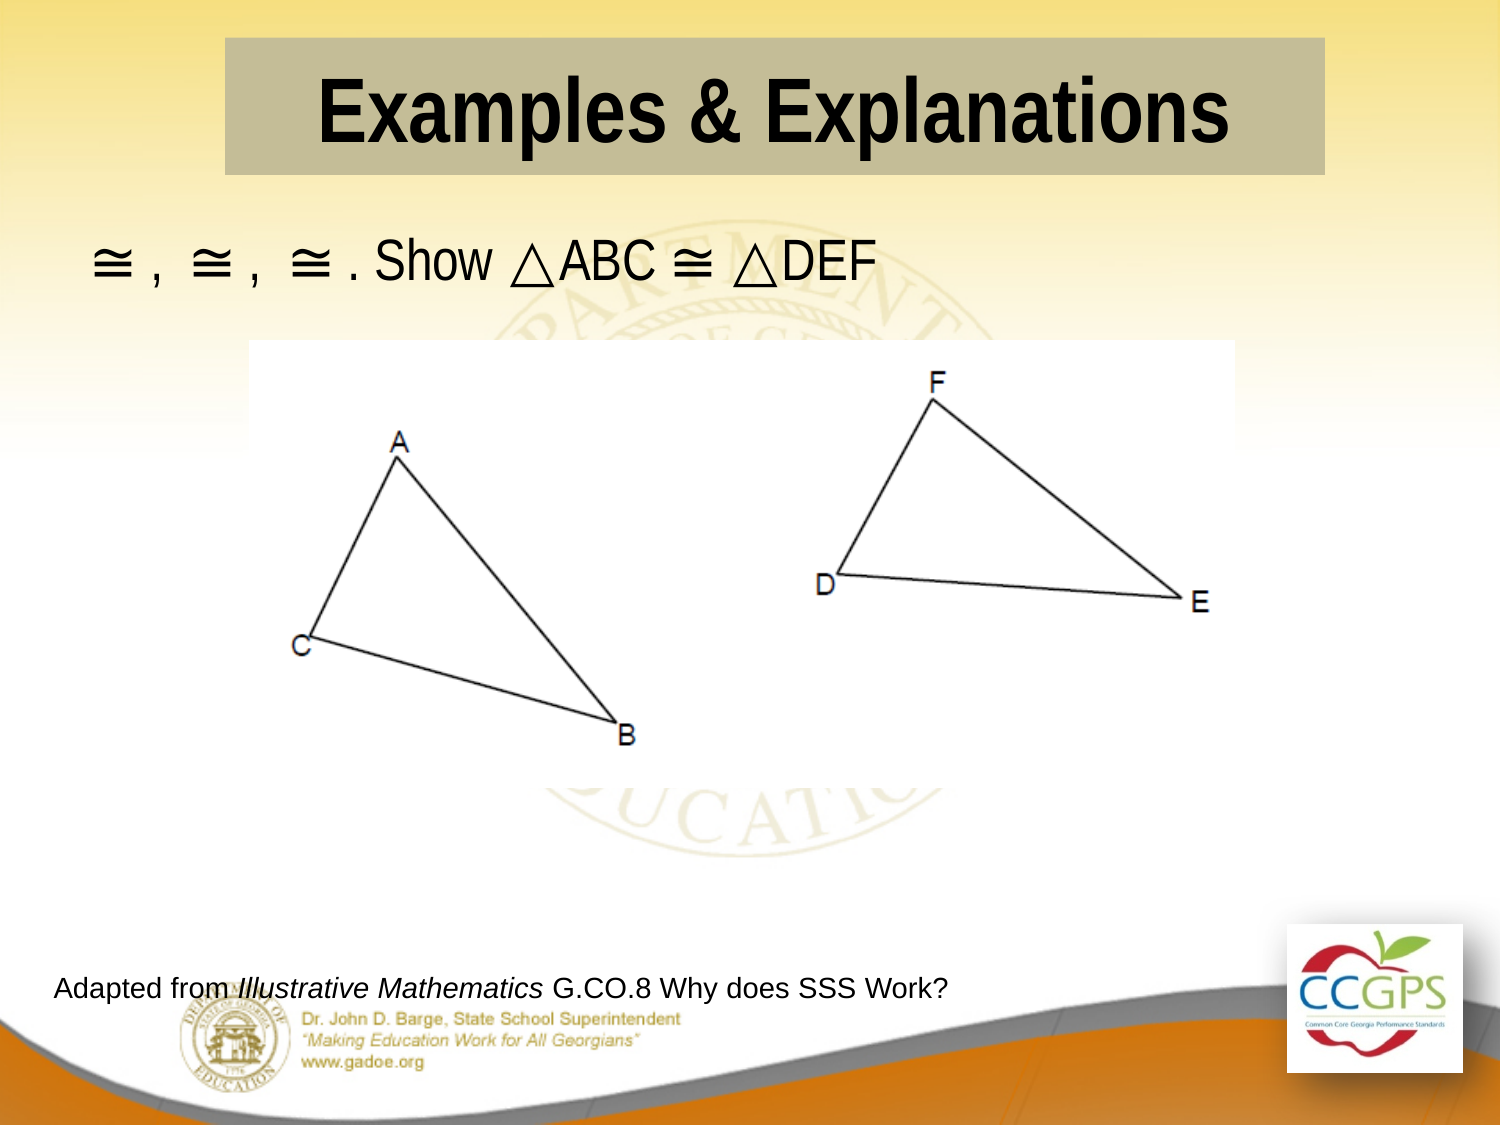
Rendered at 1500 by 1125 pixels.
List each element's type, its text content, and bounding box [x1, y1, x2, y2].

text_box Adapted from Illustrative Mathematics G.CO.8 Why does SSS Work? [38, 961, 965, 1012]
title Examples & Explanations [224, 37, 1326, 176]
picture [0, 0, 1500, 1125]
